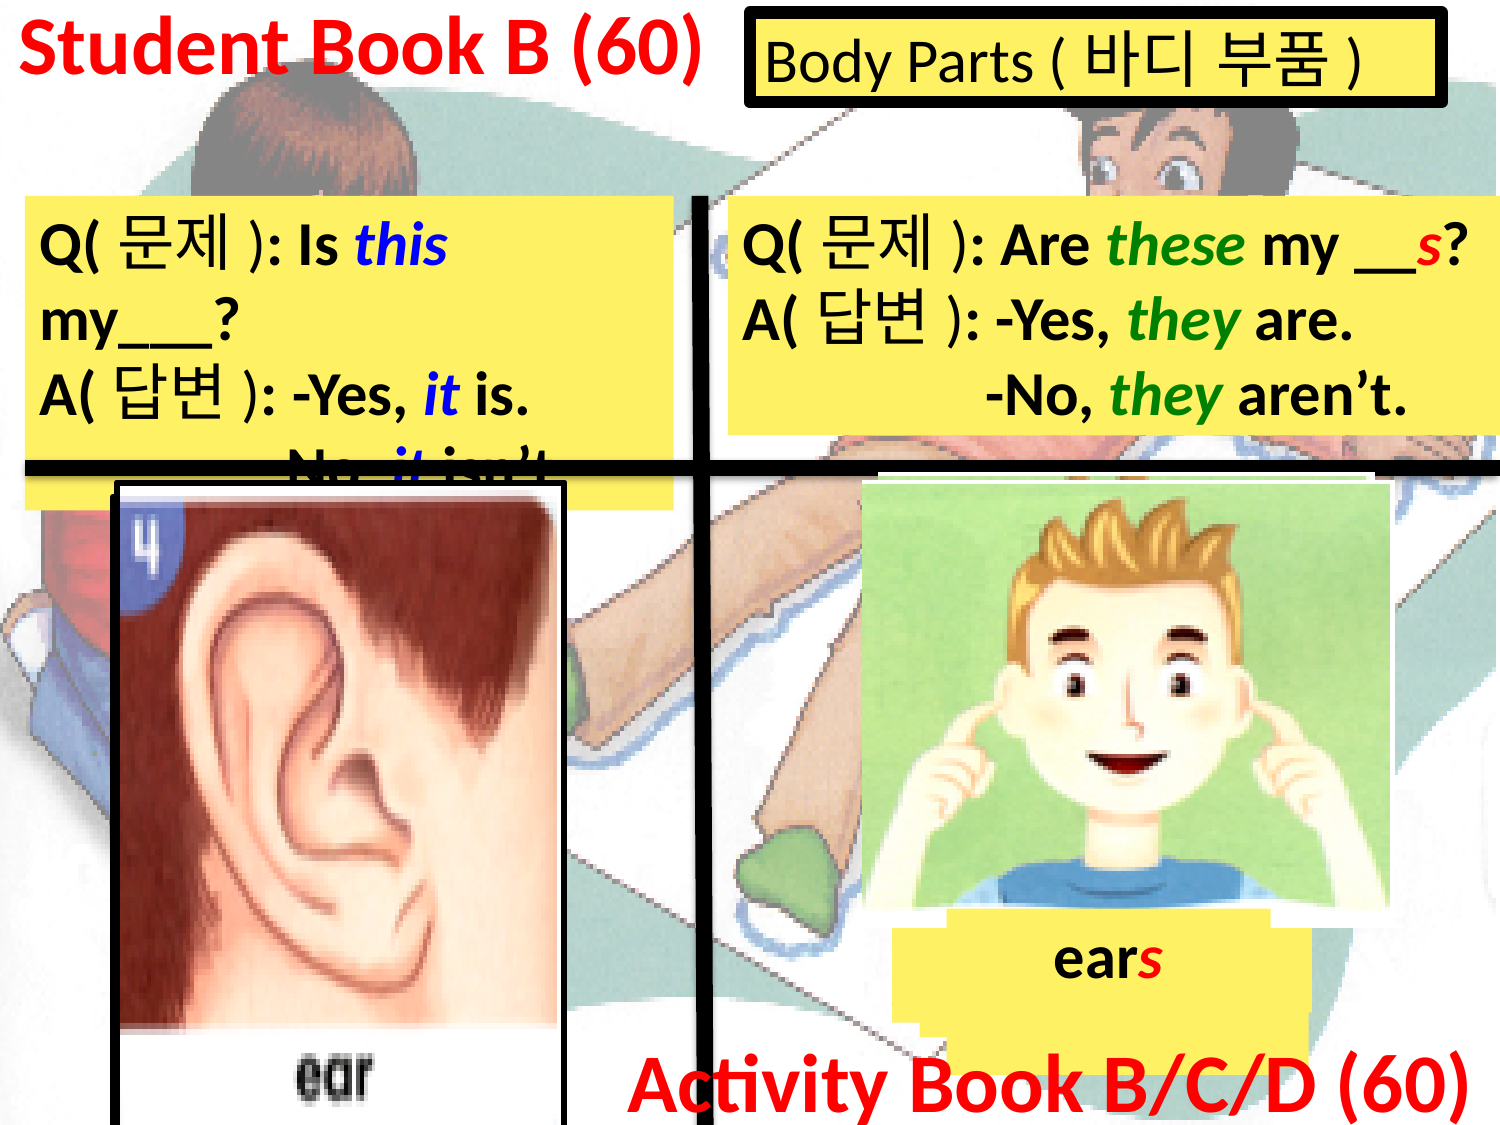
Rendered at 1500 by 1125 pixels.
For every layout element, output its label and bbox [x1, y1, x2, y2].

text_box [877, 472, 1376, 478]
text_box [566, 669, 857, 676]
picture [0, 0, 1500, 1125]
text_box [862, 479, 1395, 1076]
